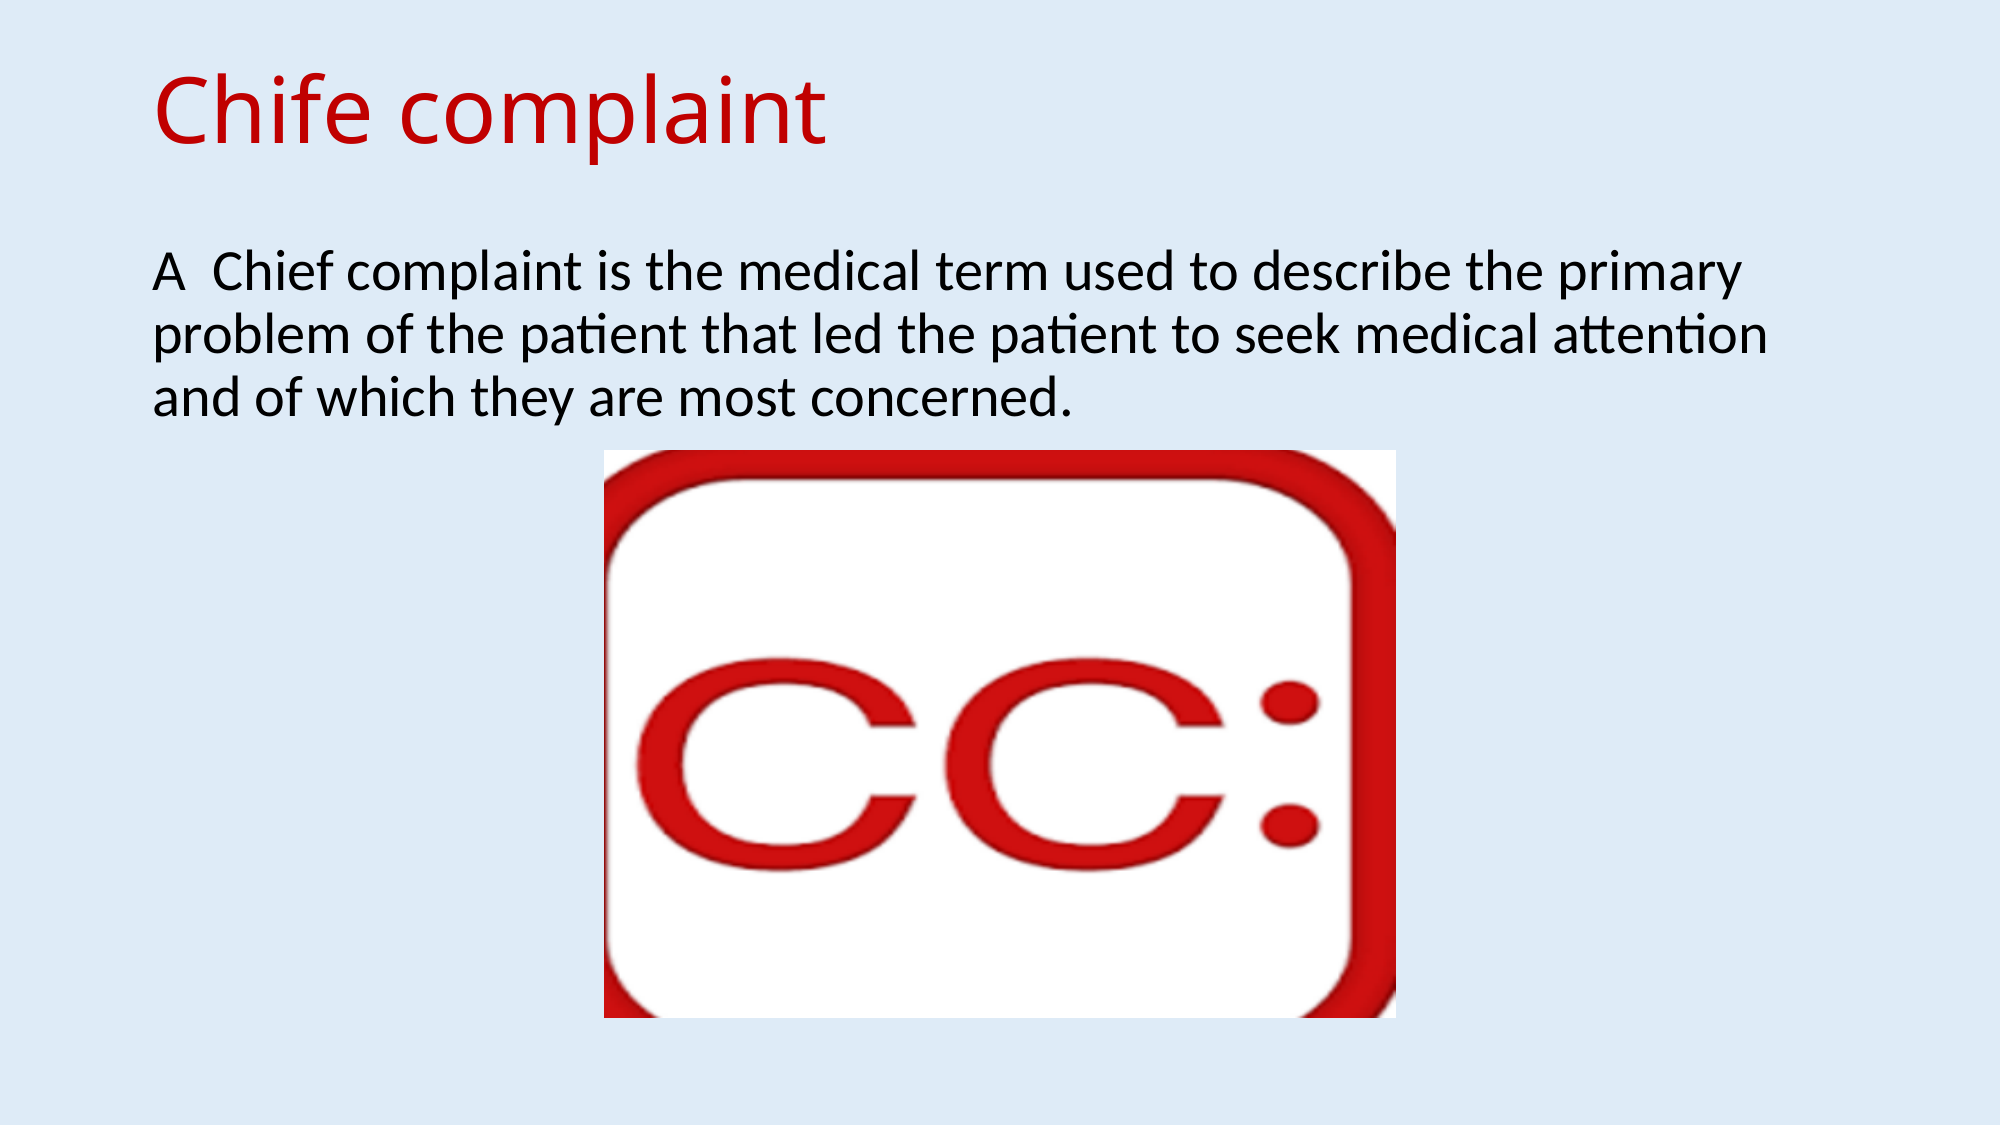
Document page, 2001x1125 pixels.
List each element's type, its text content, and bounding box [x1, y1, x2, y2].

list A Chief complaint is the medical term used to describe the primary problem of the patient that led the patient to seek medical attention and of which they are most concerned. [137, 232, 1863, 1097]
picture [604, 450, 1396, 1018]
title Chife complaint [137, 59, 1863, 232]
